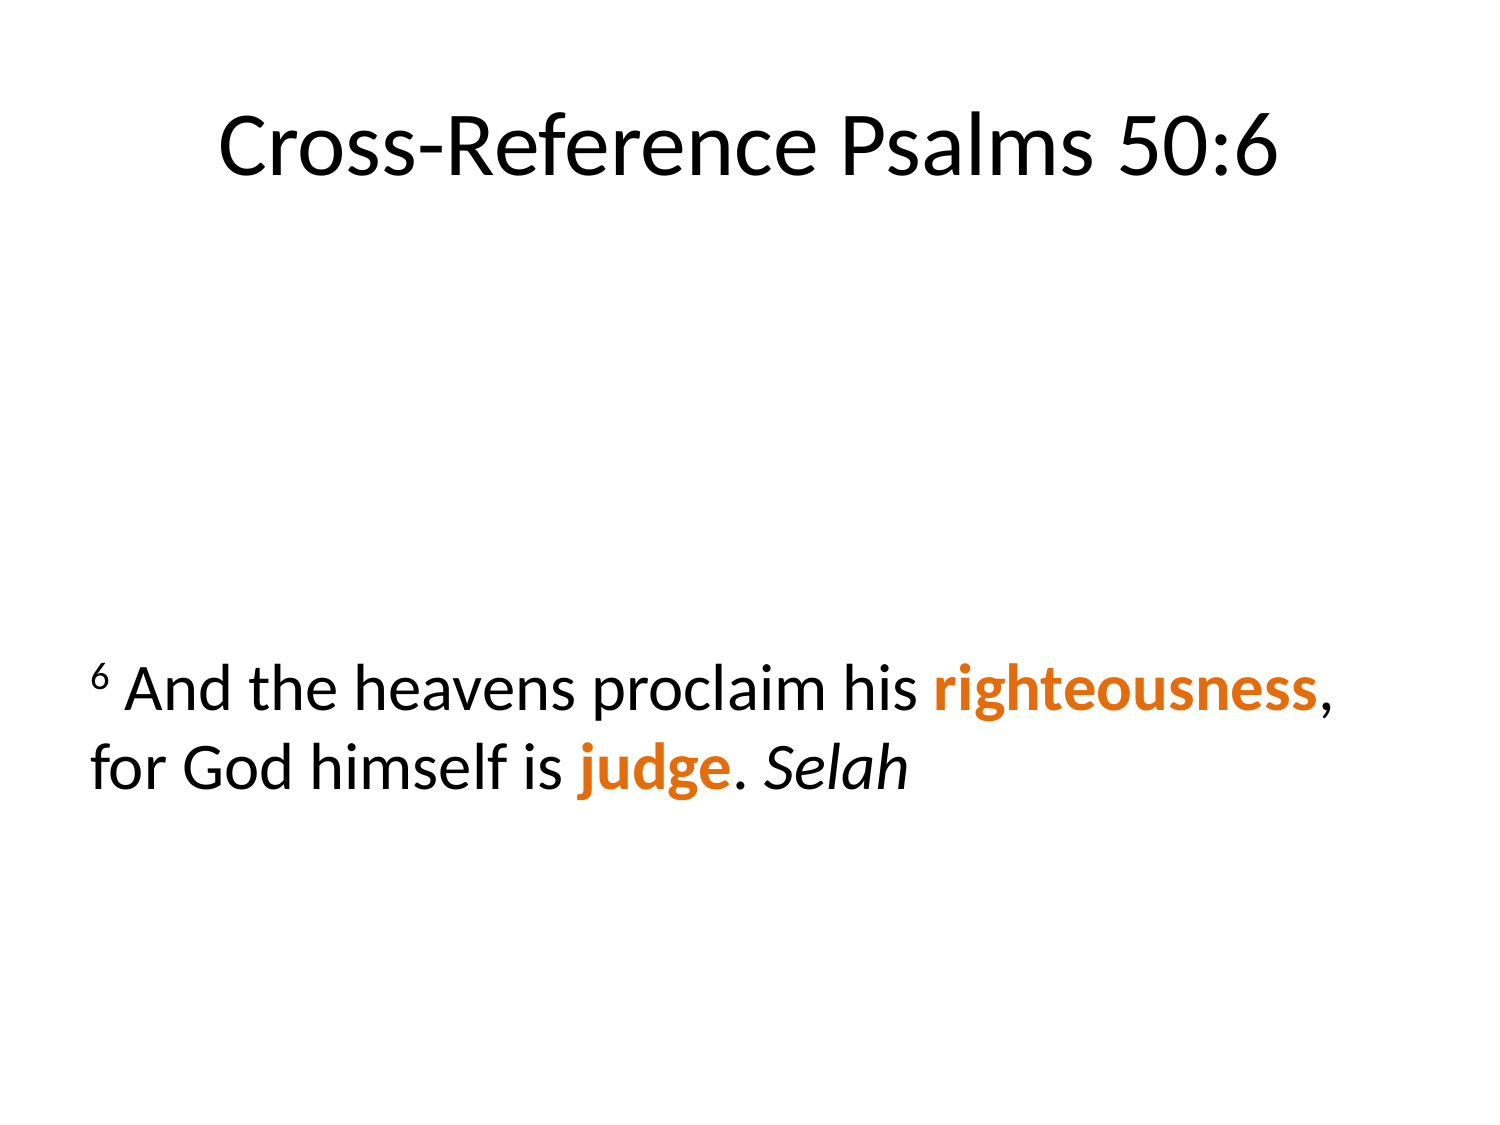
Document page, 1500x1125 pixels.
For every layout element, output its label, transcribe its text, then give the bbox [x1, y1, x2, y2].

list 6 And the heavens proclaim his righteousness, for God himself is judge. Selah [75, 262, 1425, 1005]
title Cross-Reference Psalms 50:6 [75, 45, 1425, 233]
